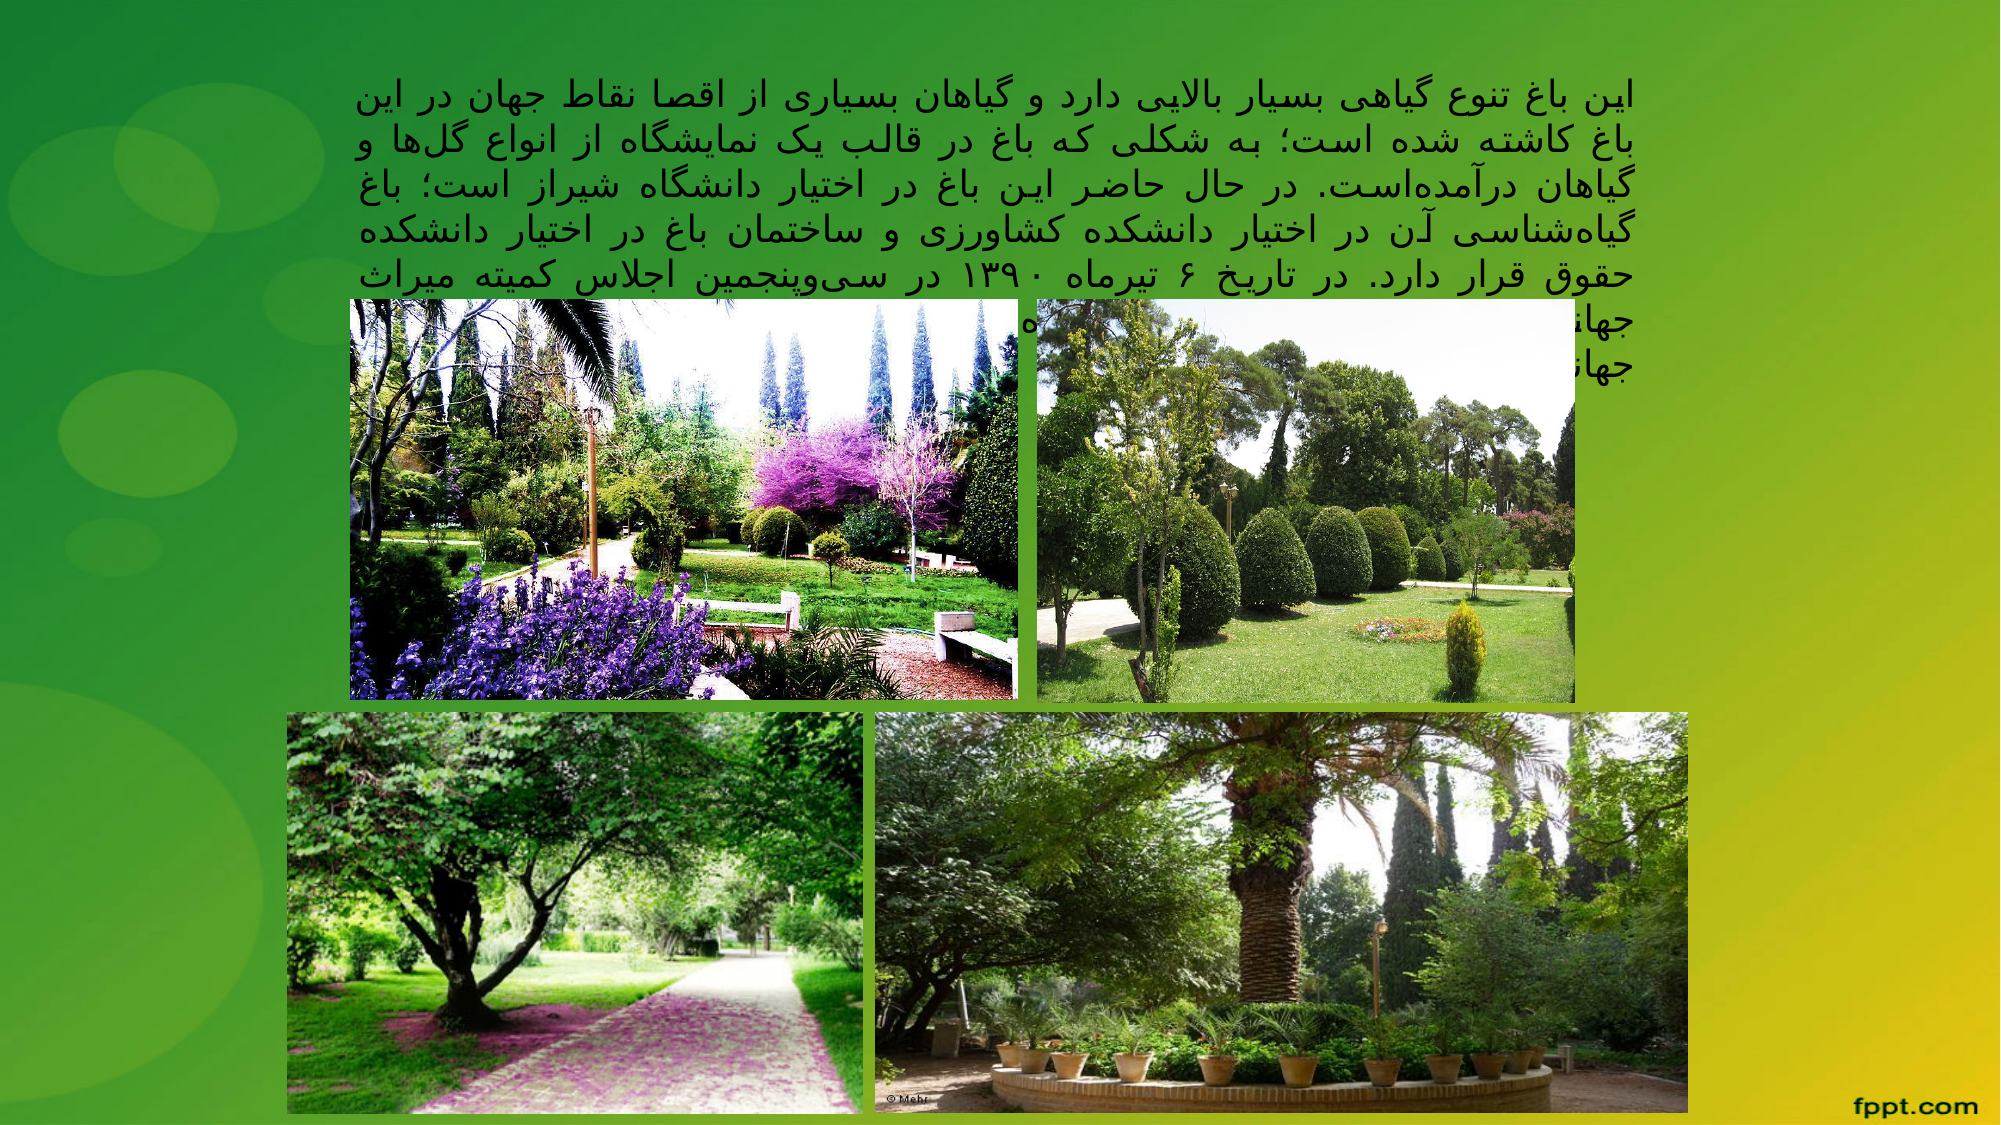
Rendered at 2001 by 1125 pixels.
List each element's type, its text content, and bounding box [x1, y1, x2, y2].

picture [0, 0, 2001, 1125]
text_box این باغ تنوع گیاهی بسیار بالایی دارد و گیاهان بسیاری از اقصا نقاط جهان در این باغ کاشته شده است؛ به شکلی که باغ در قالب یک نمایشگاه از انواع گل‌ها و گیاهان درآمده‌است. در حال حاضر این باغ در اختیار دانشگاه شیراز است؛ باغ گیاه‌شناسی آن در اختیار دانشکده کشاورزی و ساختمان باغ در اختیار دانشکده حقوق قرار دارد. در تاریخ ۶ تیرماه ۱۳۹۰ در سی‌وپنجمین اجلاس کمیته میراث جهانی یونسکو باغ ارم شیراز به همراه هشت باغ دیگر ایرانی در فهرست میراث جهانی ثبت گردید. [337, 62, 1650, 393]
